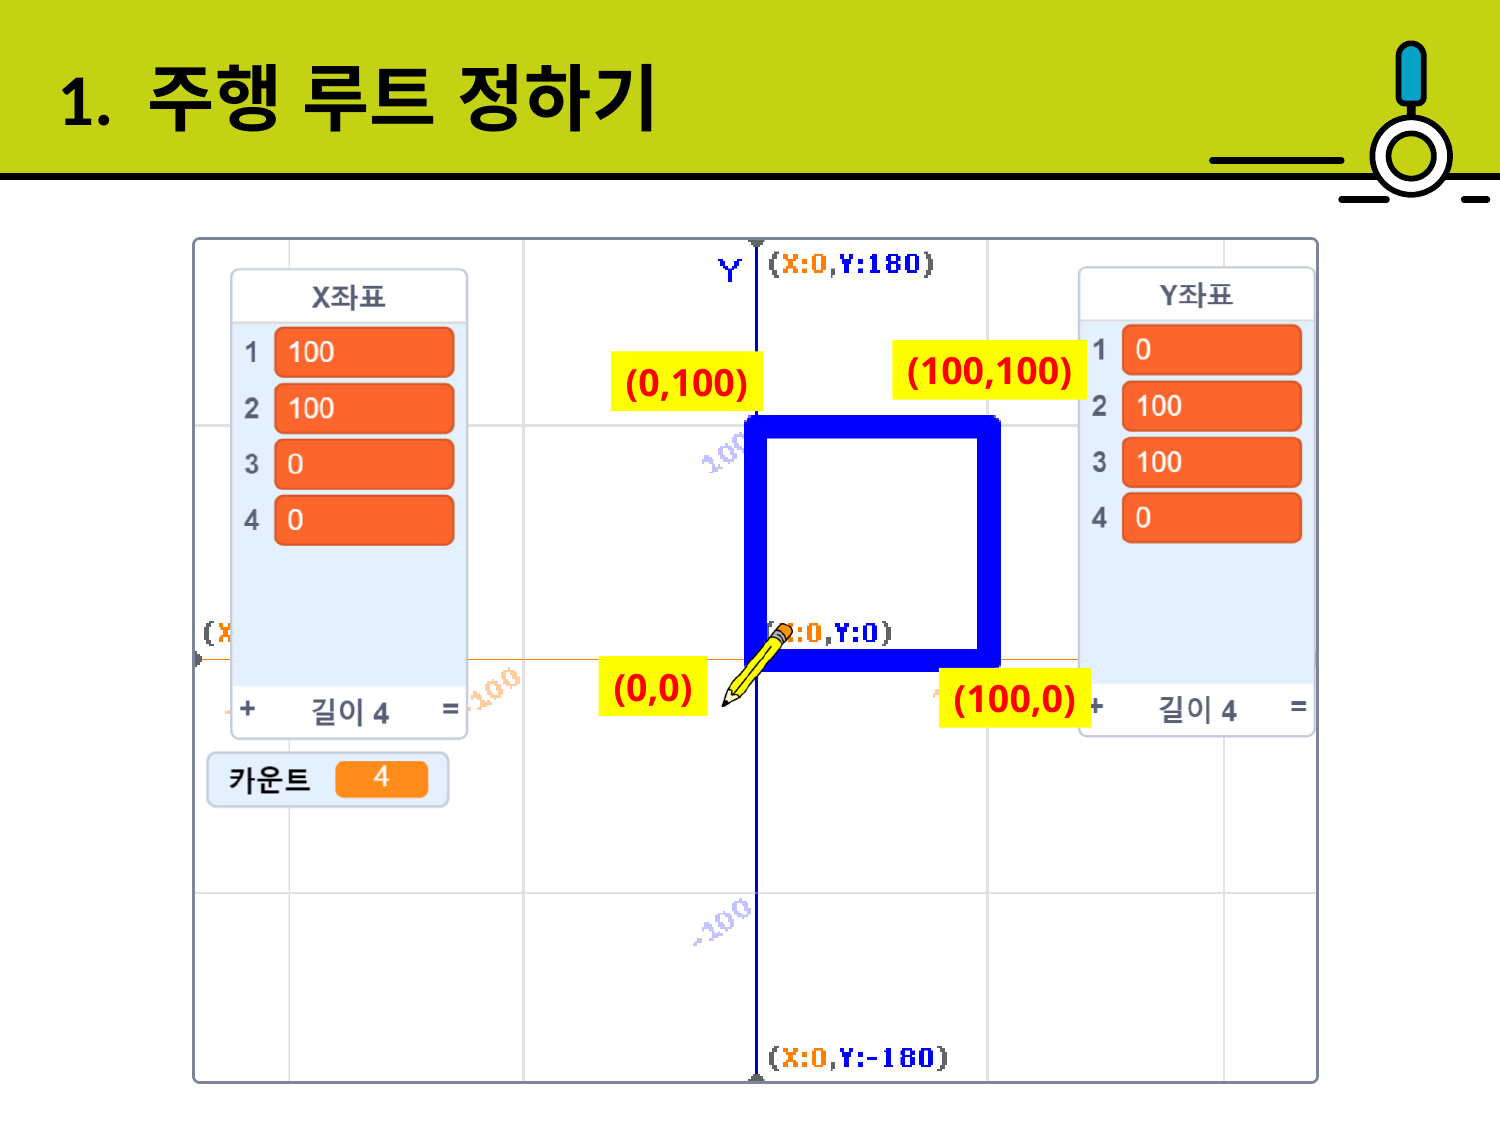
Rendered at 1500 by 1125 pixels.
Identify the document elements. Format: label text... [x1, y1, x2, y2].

text_box 1. 주행 루트 정하기 [57, 52, 1014, 140]
picture [187, 234, 1325, 1085]
